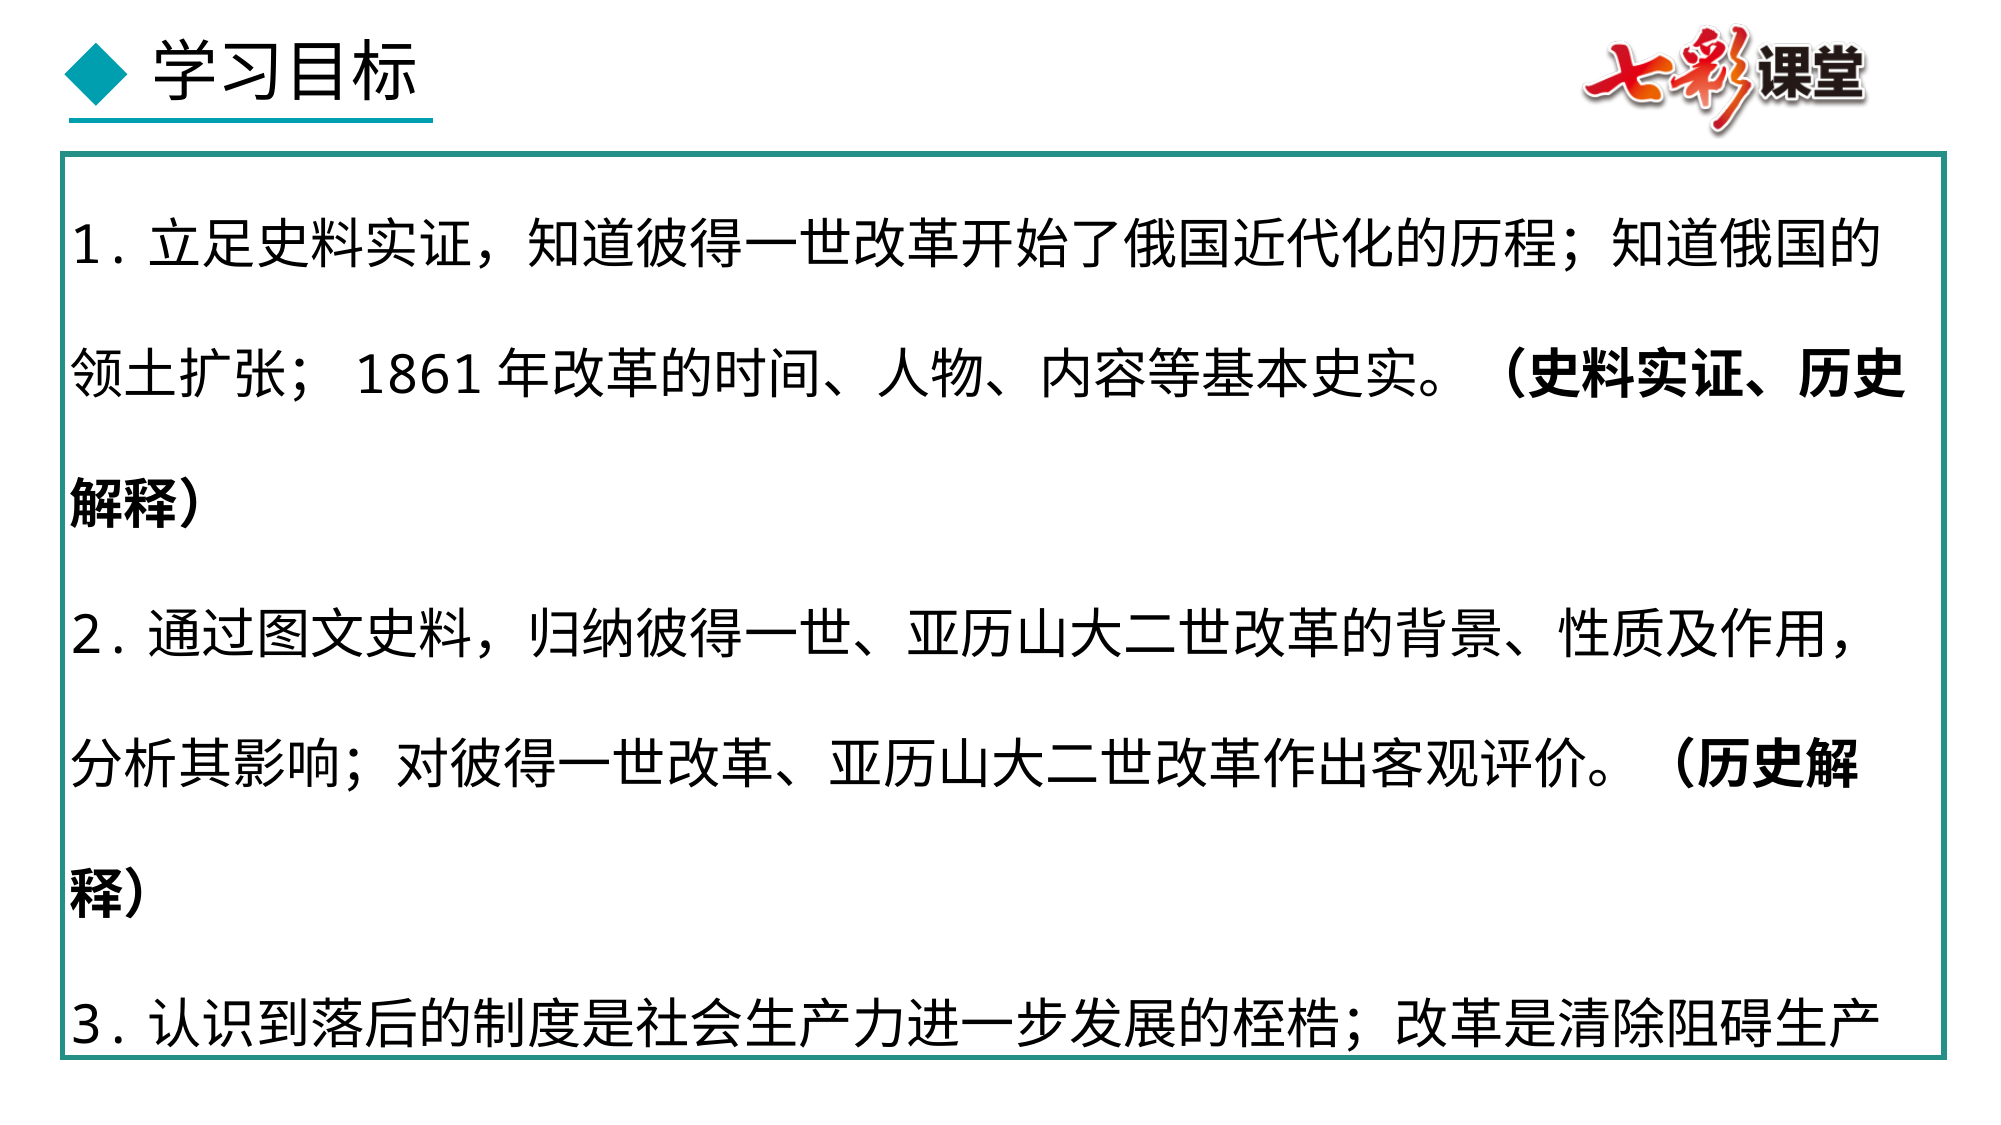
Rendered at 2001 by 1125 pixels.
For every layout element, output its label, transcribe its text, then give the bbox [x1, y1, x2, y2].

text_box 1.立足史料实证，知道彼得一世改革开始了俄国近代化的历程；知道俄国的领土扩张；1861年改革的时间、人物、内容等基本史实。（史料实证、历史解释） 2.通过图文史料，归纳彼得一世、亚历山大二世改革的背景、性质及作用，分析其影响；对彼得一世改革、亚历山大二世改革作出客观评价。（历史解释） 3.认识到落后的制度是社会生产力进一步发展的桎梏；改革是清除阻碍生产力发展的落后制度的重要手段，是顺应了历史发展的潮流，推动社会进步。（唯物史观、家国情怀） [54, 137, 1934, 1125]
picture [1578, 19, 1874, 137]
